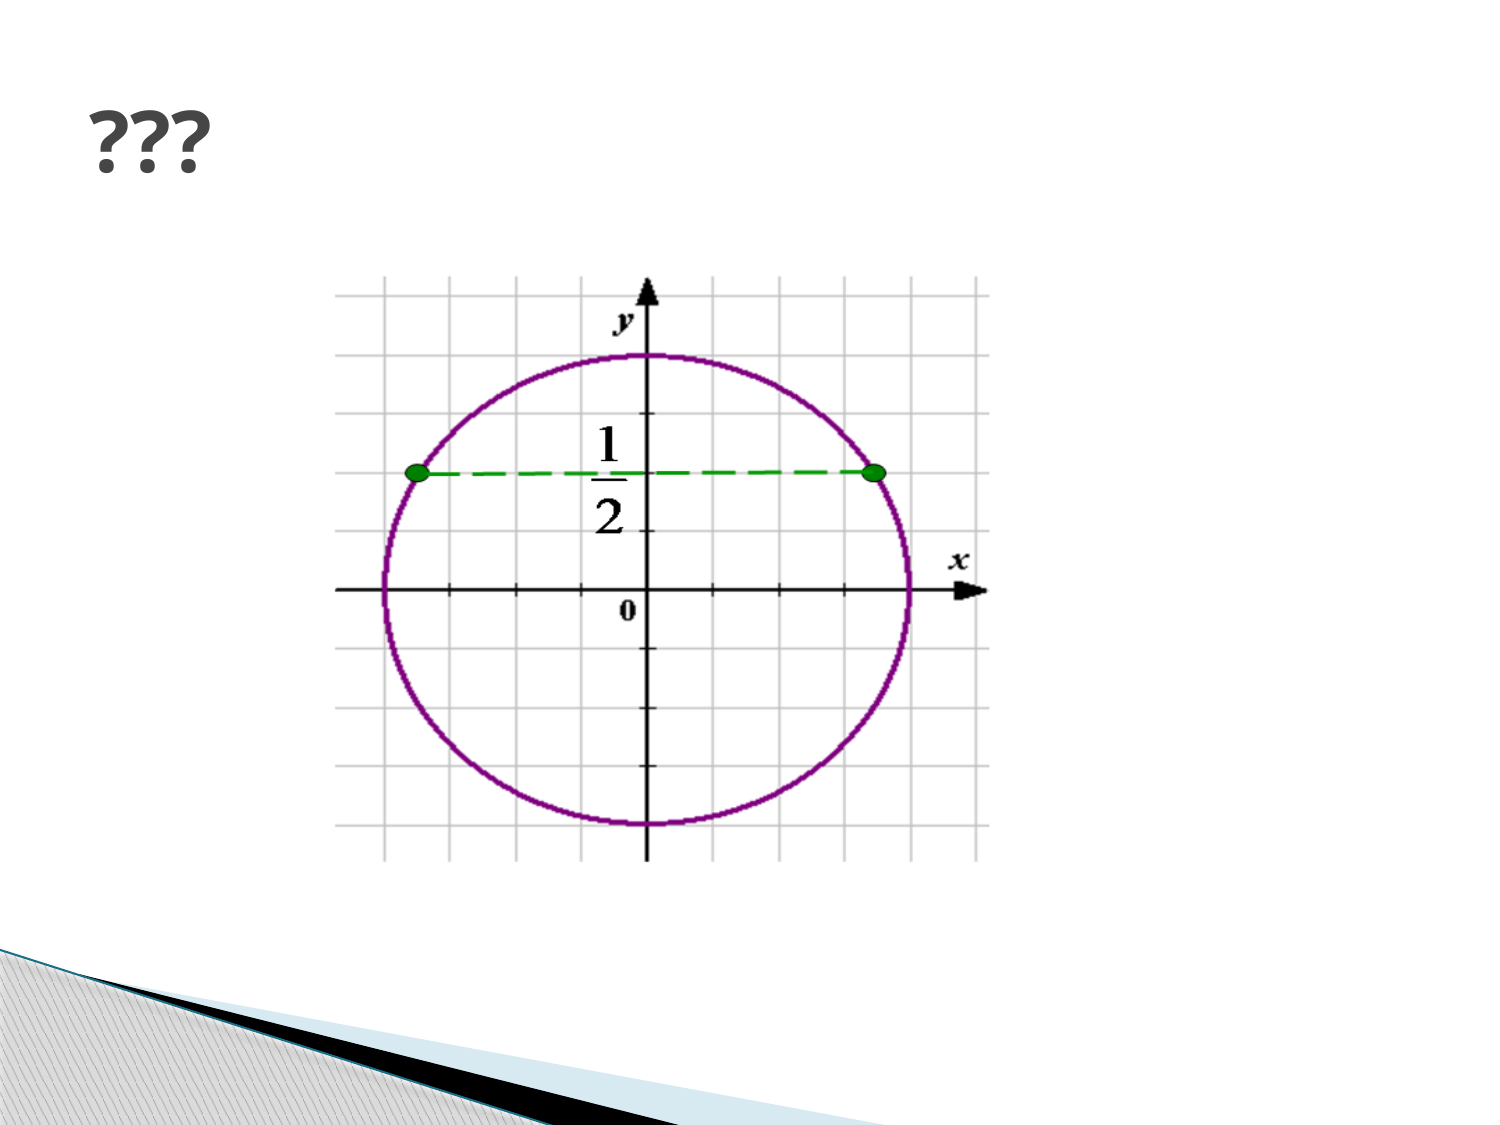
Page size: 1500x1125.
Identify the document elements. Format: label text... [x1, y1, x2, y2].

title ??? [75, 45, 1425, 233]
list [304, 257, 1008, 950]
